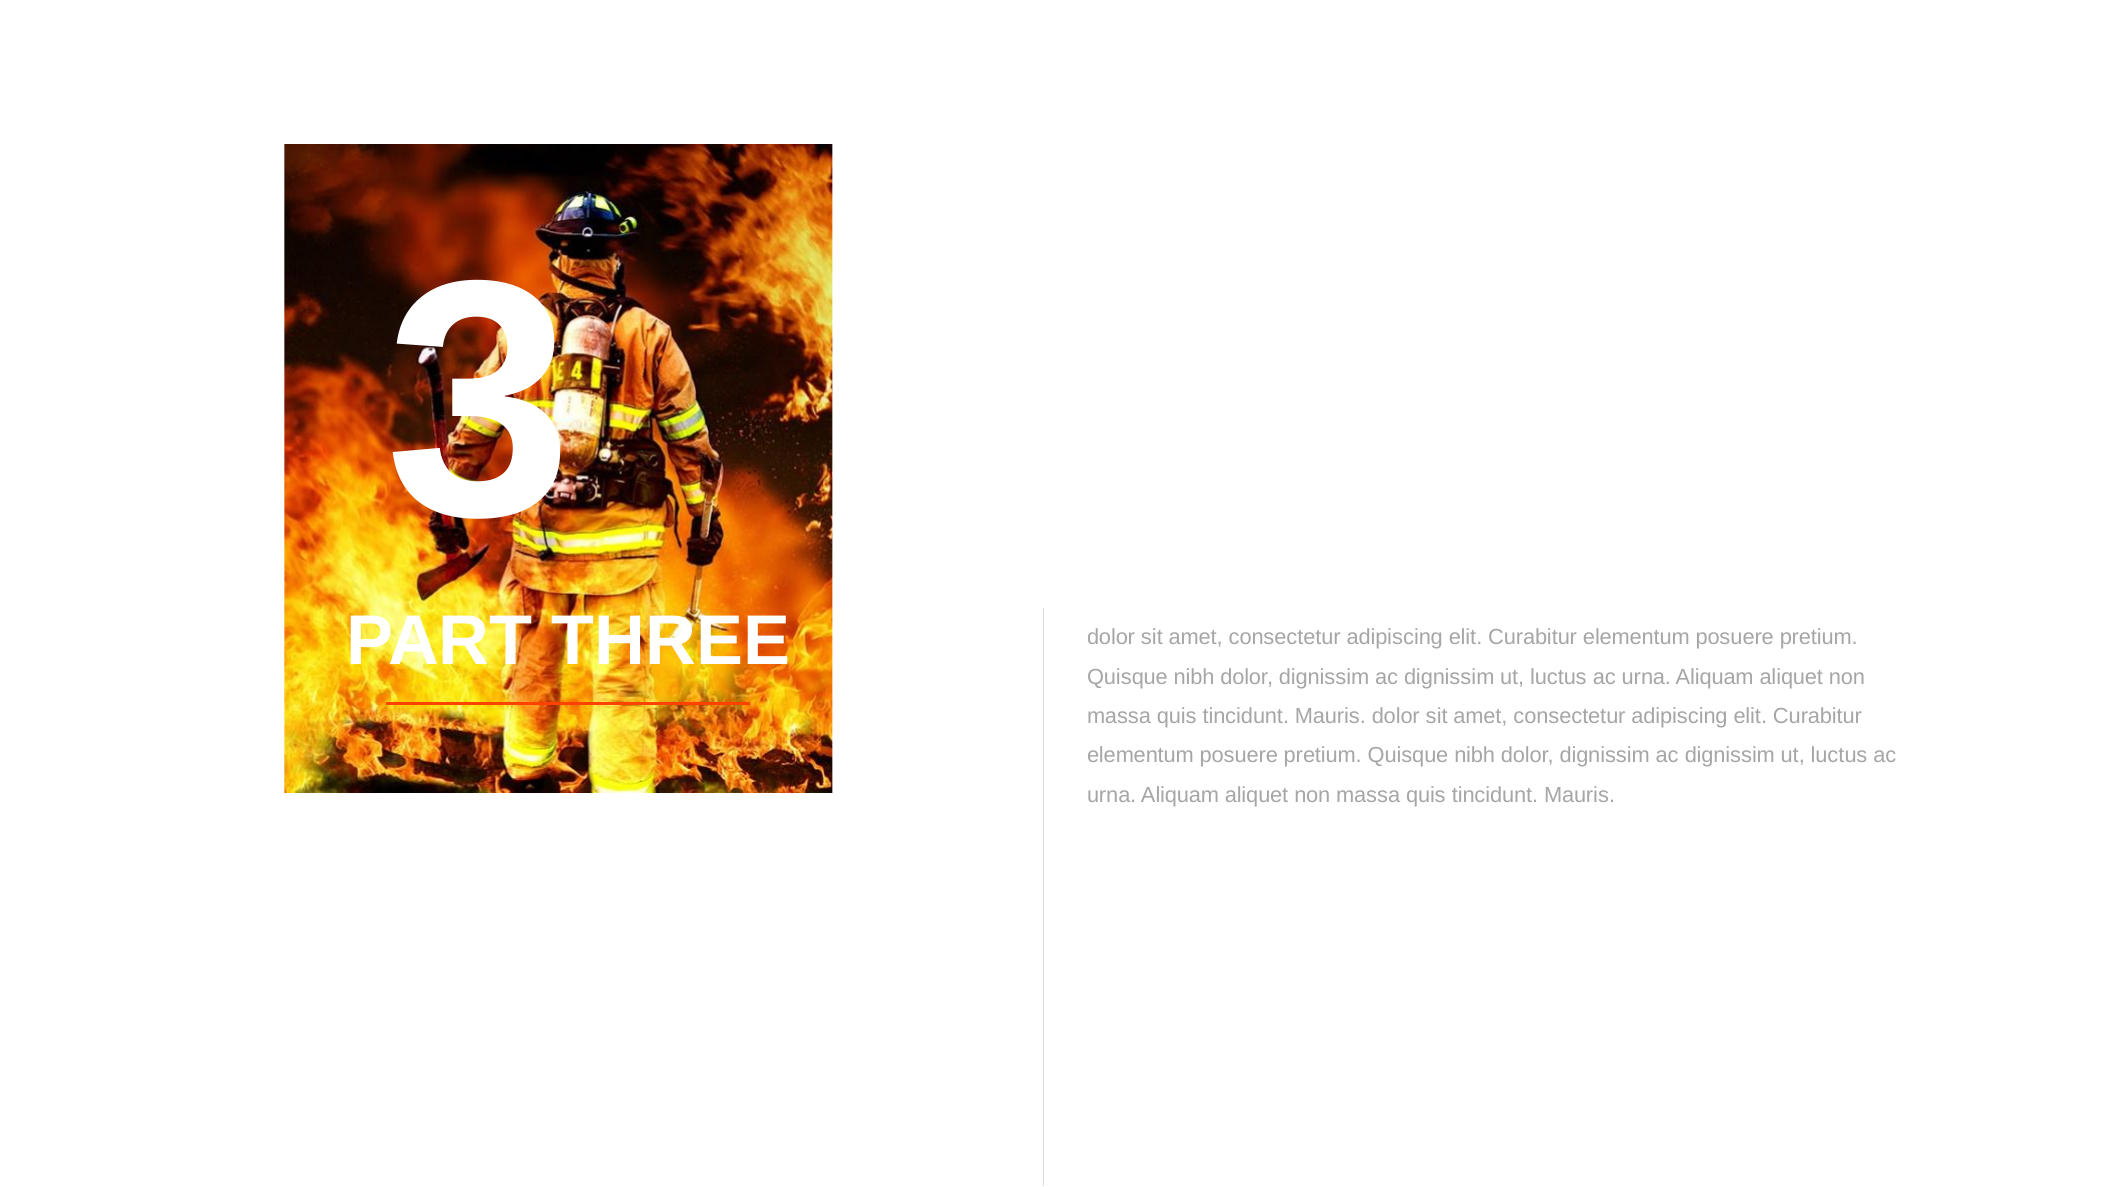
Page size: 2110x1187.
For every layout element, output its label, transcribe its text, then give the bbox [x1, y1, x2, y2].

text_box 3 [370, 171, 588, 574]
text_box dolor sit amet, consectetur adipiscing elit. Curabitur elementum posuere pretium. Quisque nibh dolor, dignissim ac dignissim ut, luctus ac urna. Aliquam aliquet non massa quis tincidunt. Mauris. dolor sit amet, consectetur adipiscing elit. Curabitur elementum posuere pretium. Quisque nibh dolor, dignissim ac dignissim ut, luctus ac urna. Aliquam aliquet non massa quis tincidunt. Mauris. [1071, 602, 1941, 818]
text_box PART THREE [314, 574, 823, 699]
text_box [283, 144, 834, 793]
